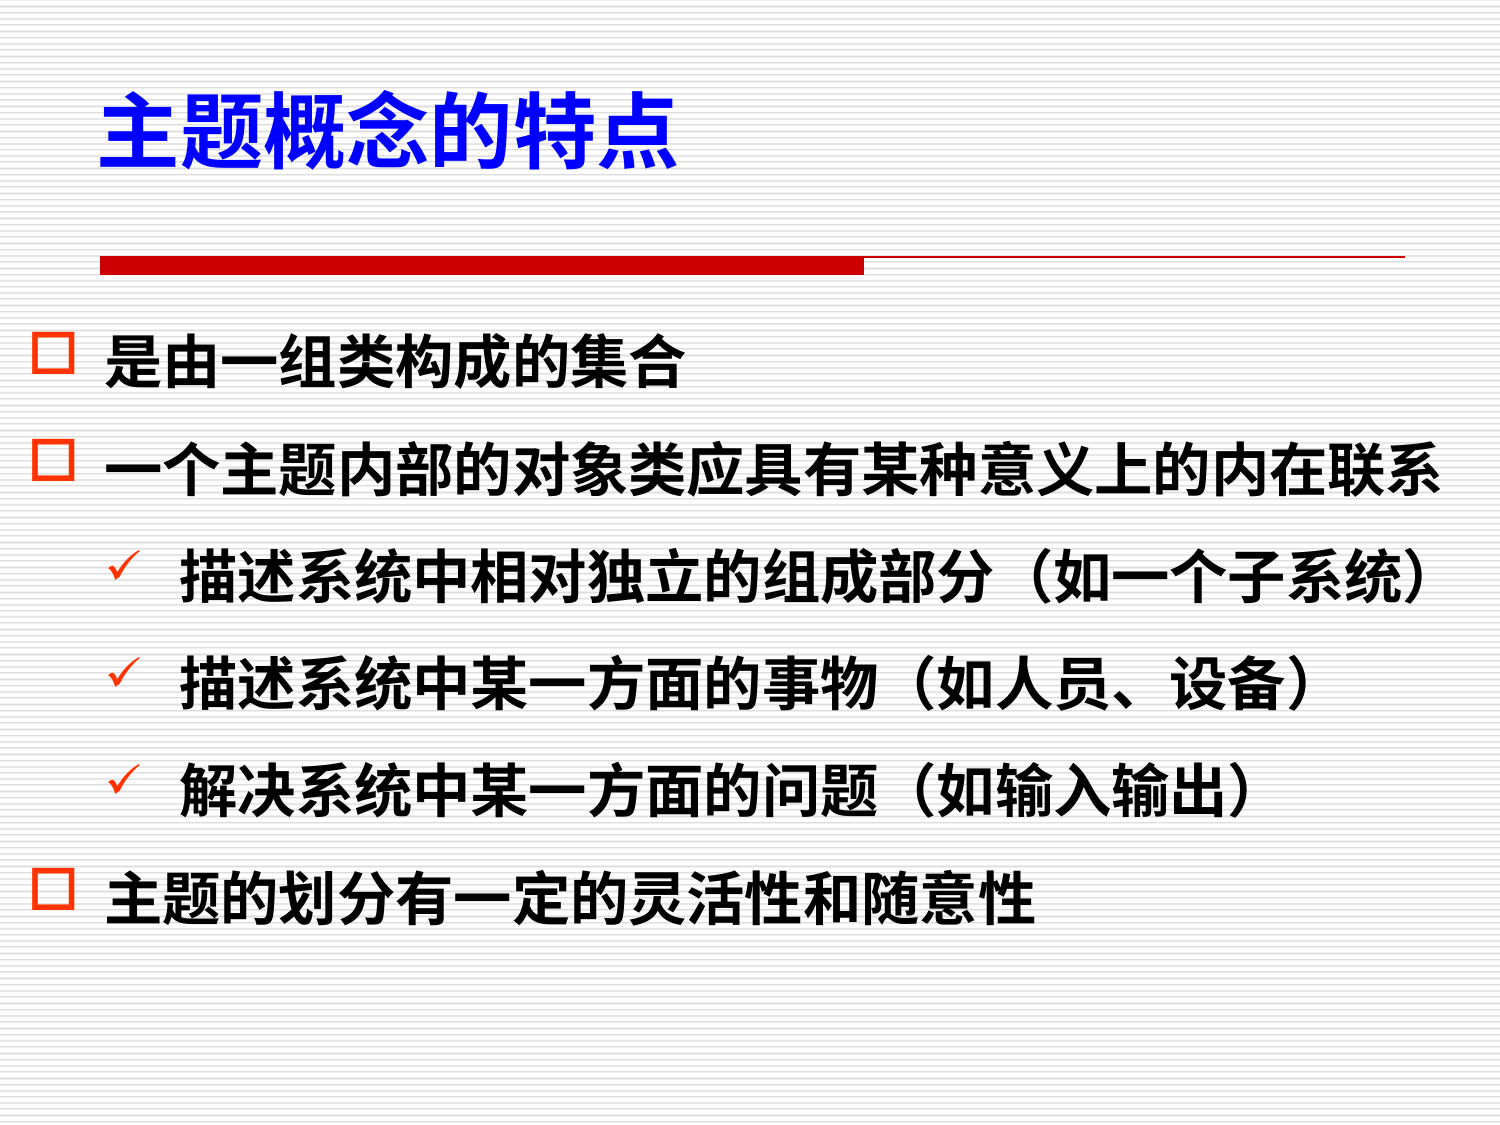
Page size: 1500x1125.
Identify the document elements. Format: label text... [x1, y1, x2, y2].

text_box 是由一组类构成的集合 一个主题内部的对象类应具有某种意义上的内在联系 描述系统中相对独立的组成部分（如一个子系统） 描述系统中某一方面的事物（如人员、设备） 解决系统中某一方面的问题（如输入输出） 主题的划分有一定的灵活性和随意性 [12, 304, 1500, 1125]
picture [0, 0, 1500, 1125]
text_box 主题概念的特点 [96, 90, 680, 181]
